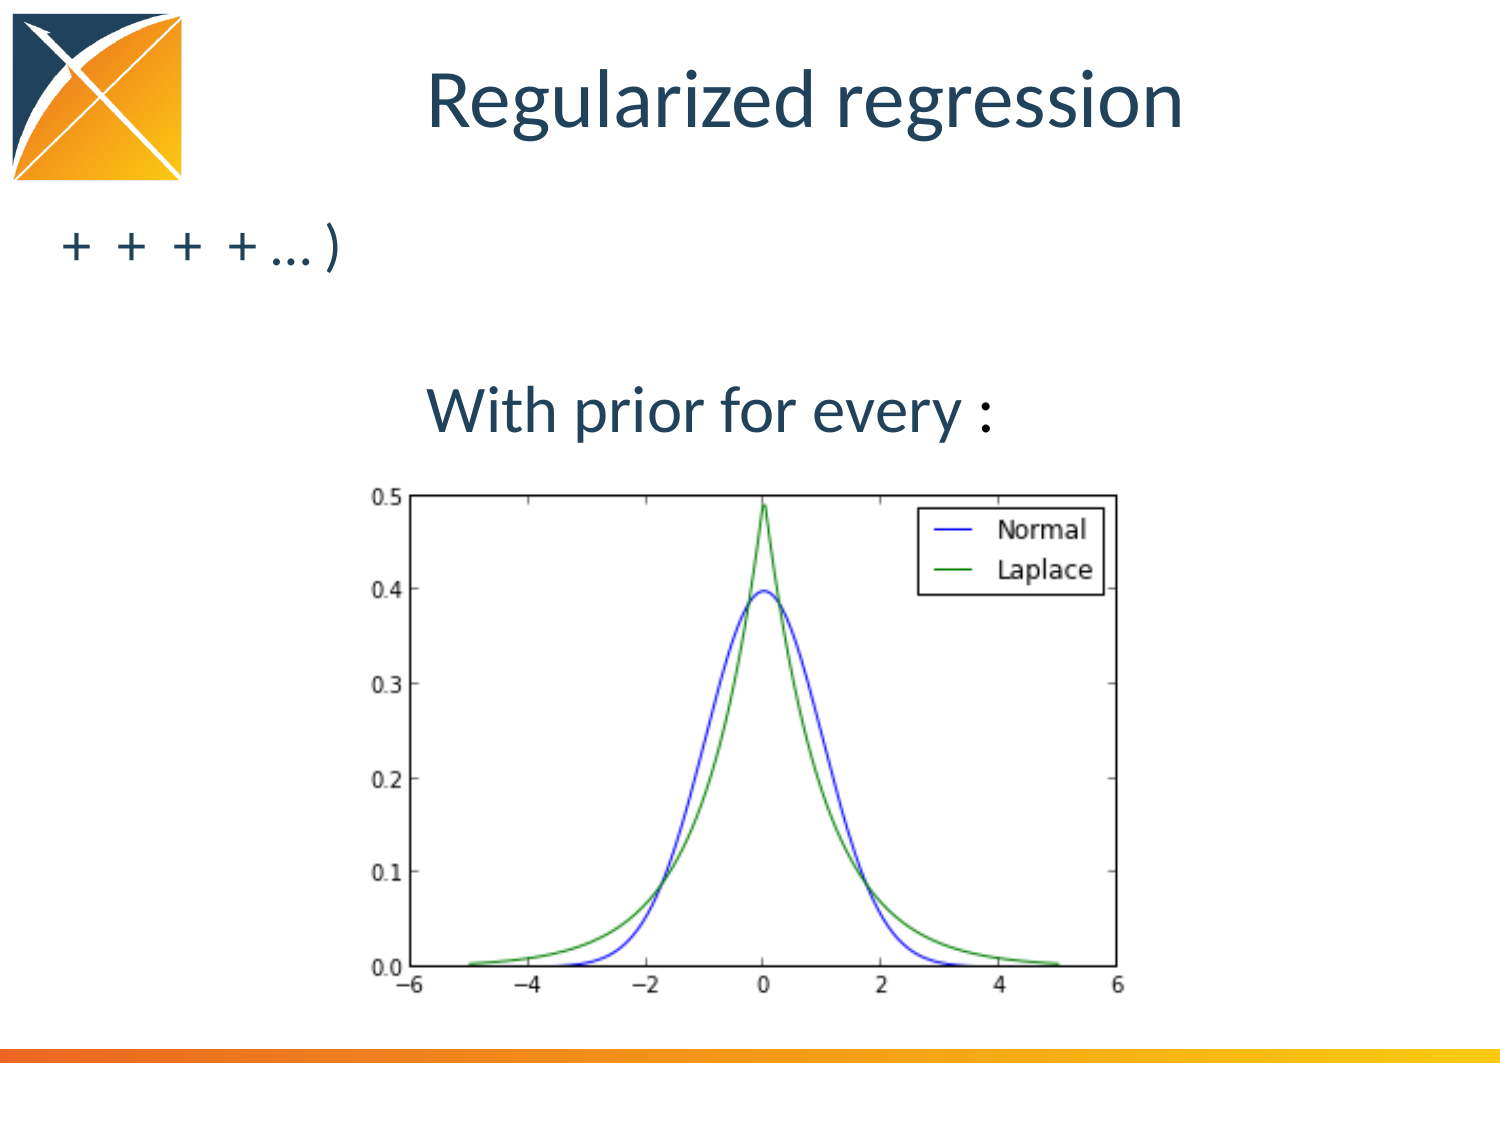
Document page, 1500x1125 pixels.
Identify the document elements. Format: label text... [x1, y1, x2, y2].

picture [0, 0, 206, 200]
picture [357, 474, 1137, 1008]
title Regularized regression [187, 24, 1425, 163]
